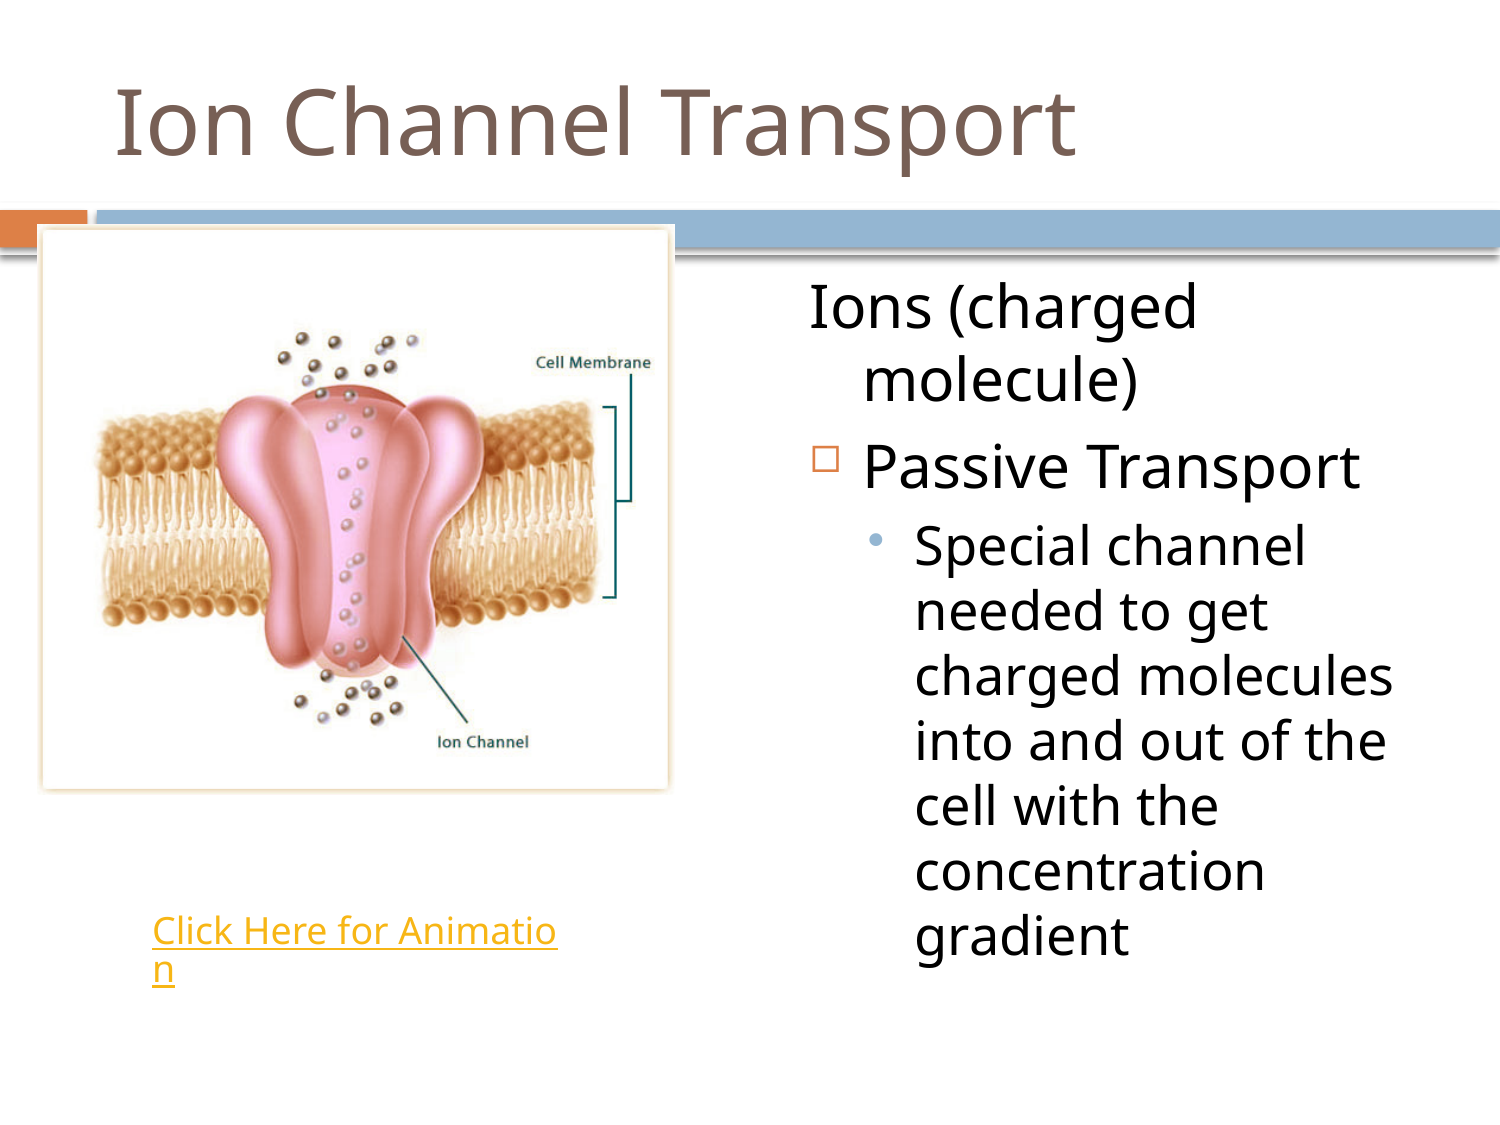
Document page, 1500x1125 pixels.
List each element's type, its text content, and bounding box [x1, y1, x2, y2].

text_box Click Here for Animation [137, 899, 588, 966]
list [37, 224, 676, 796]
title Ion Channel Transport [99, 37, 1438, 200]
list Ions (charged molecule) Passive Transport Special channel needed to get charged molecules into and out of the cell with the concentration gradient [794, 260, 1433, 1011]
